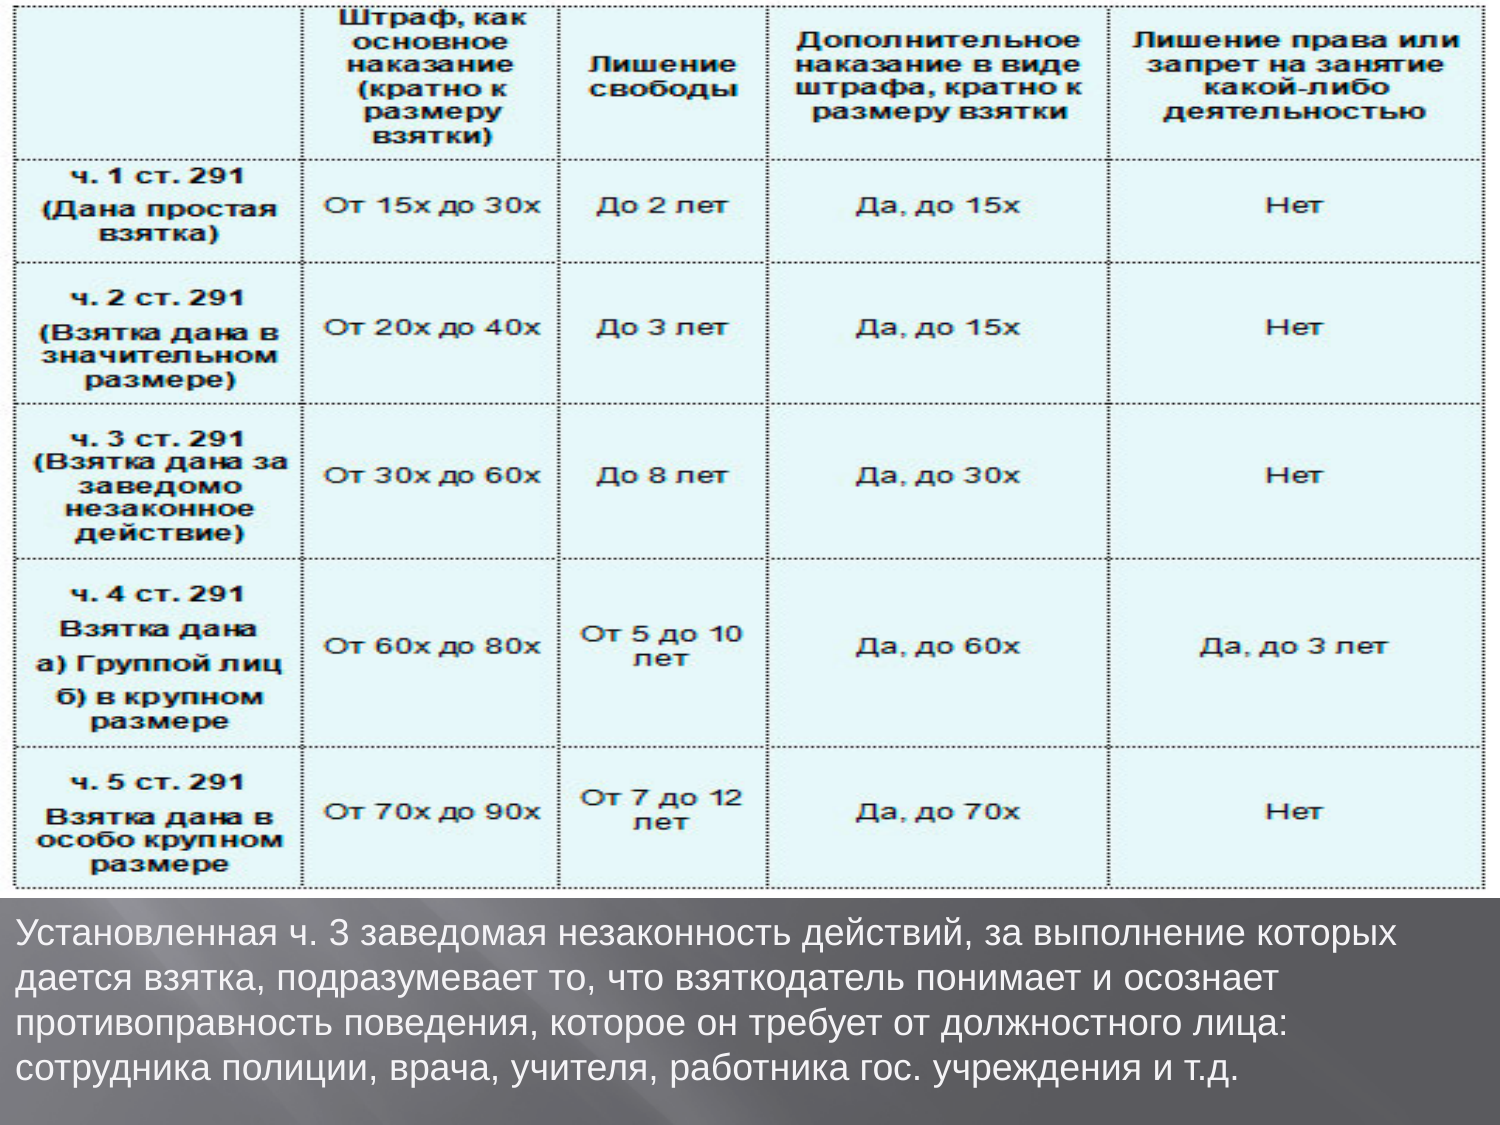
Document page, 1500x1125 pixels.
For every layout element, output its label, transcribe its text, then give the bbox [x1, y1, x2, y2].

picture [0, 0, 1500, 898]
text_box Установленная ч. 3 заведомая незаконность действий, за выполнение которых дается взятка, подразумевает то, что взяткодатель понимает и осознает противоправность поведения, которое он требует от должностного лица: сотрудника полиции, врача, учителя, работника гос. учреждения и т.д. [0, 900, 1500, 1096]
